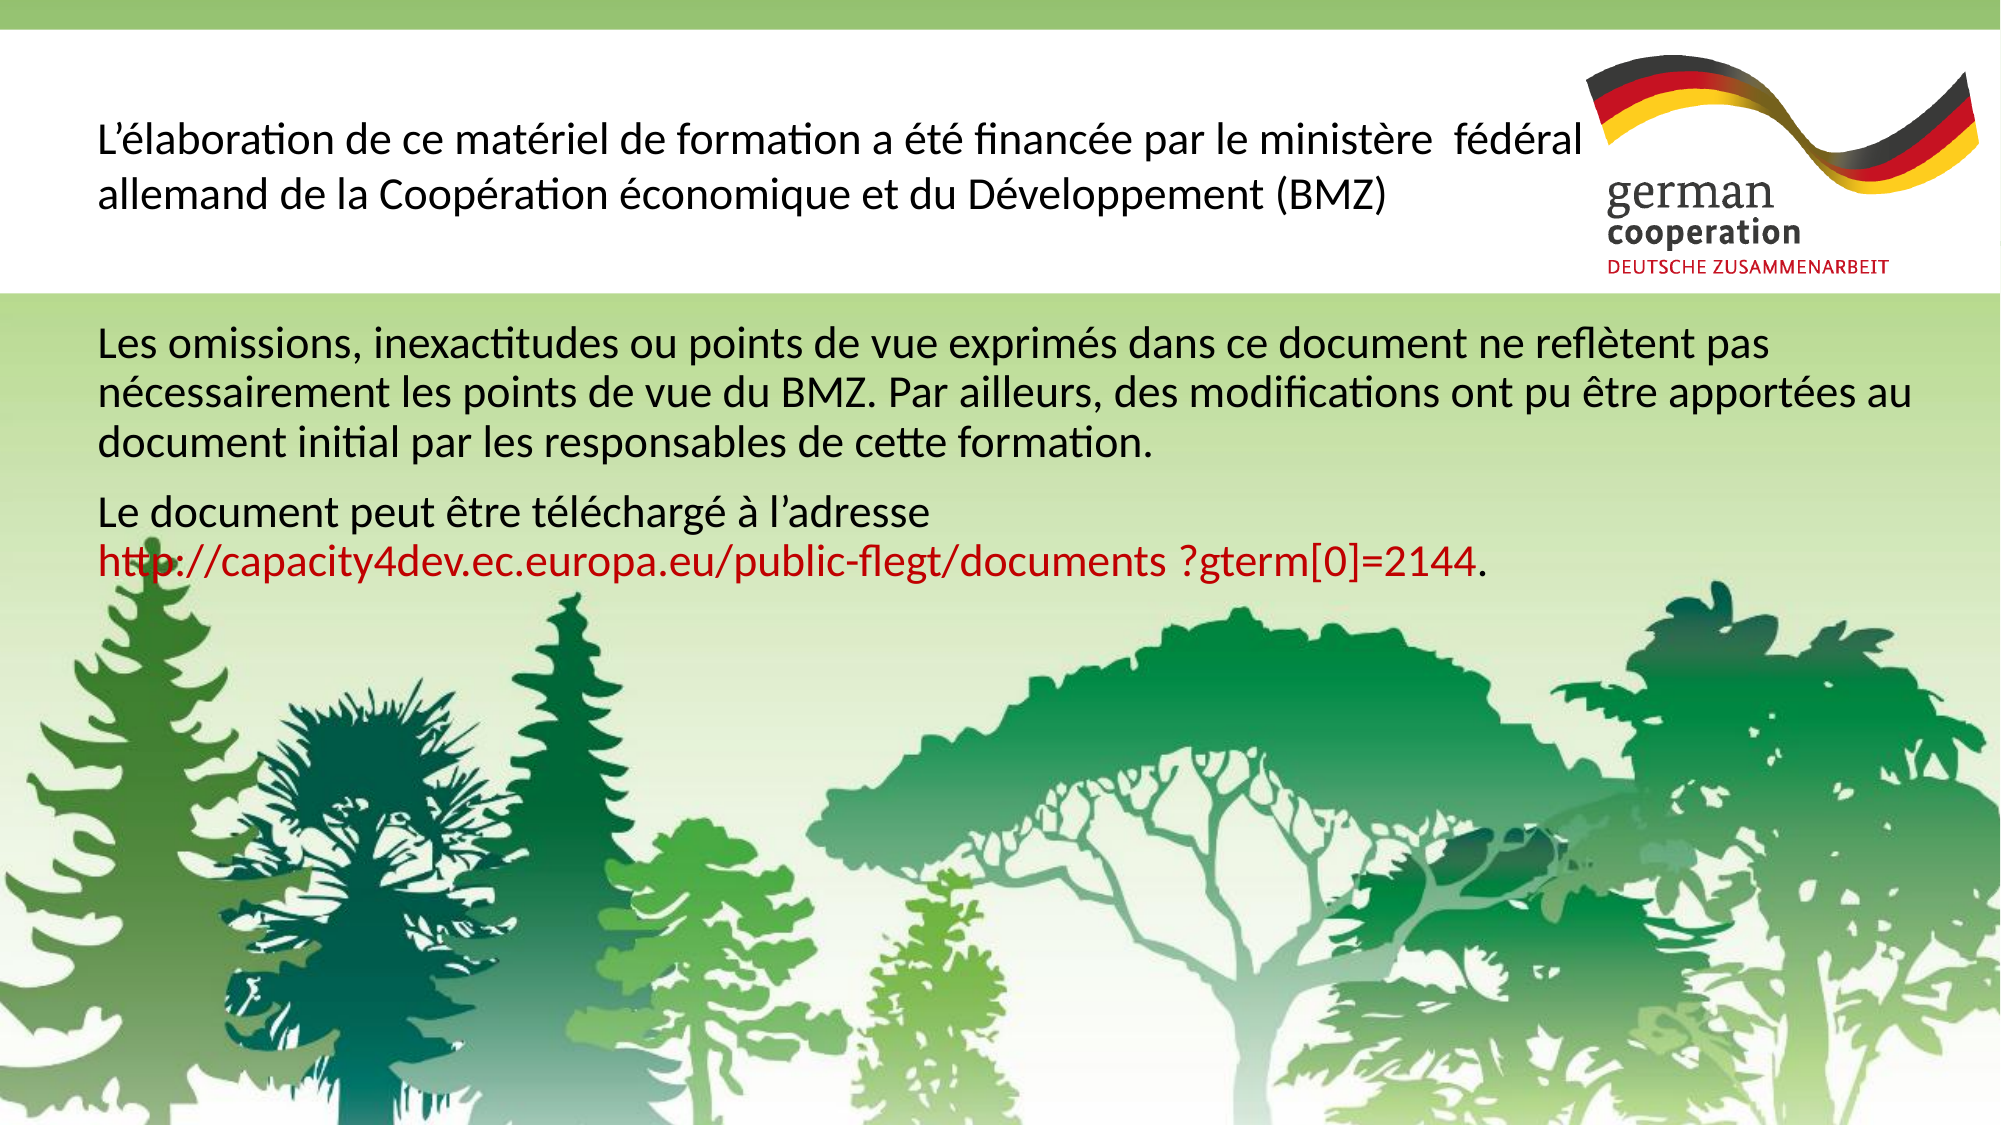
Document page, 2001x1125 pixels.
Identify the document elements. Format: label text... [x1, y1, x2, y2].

slide_number 15 [1493, 1065, 1944, 1125]
text_box [0, 29, 2000, 294]
picture [1586, 55, 1979, 274]
picture [0, 0, 2001, 1125]
subtitle Les omissions, inexactitudes ou points de vue exprimés dans ce document ne reflètent pas nécessairement les points de vue du BMZ. Par ailleurs, des modifications ont pu être apportées au document initial par les responsables de cette formation. Le document peut être téléchargé à l’adresse http://capacity4dev.ec.europa.eu/public-flegt/documents ?gterm[0]=2144. [82, 311, 1947, 606]
text_box L’élaboration de ce matériel de formation a été financée par le ministère fédéral allemand de la Coopération économique et du Développement (BMZ) [82, 101, 1586, 227]
